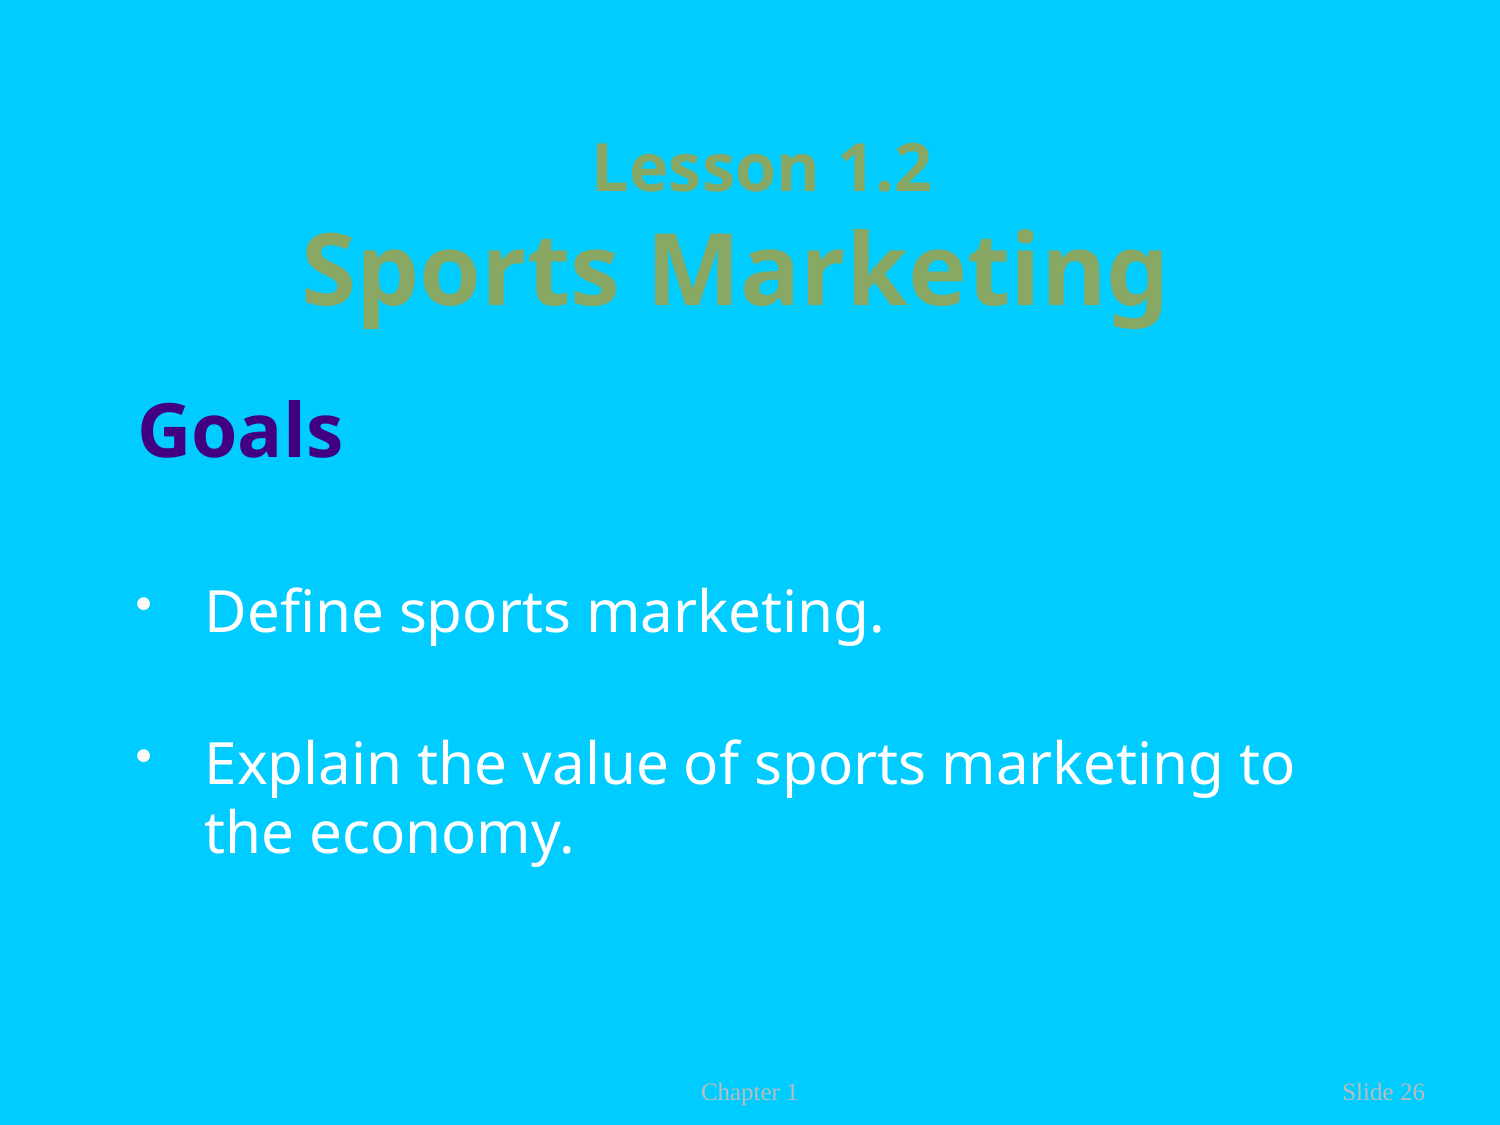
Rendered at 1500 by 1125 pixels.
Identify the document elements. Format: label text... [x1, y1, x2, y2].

list Goals Define sports marketing. Explain the value of sports marketing to the economy. [99, 375, 1375, 975]
title Lesson 1.2 Sports Marketing [87, 99, 1438, 350]
footer Chapter 1 [512, 1052, 988, 1113]
slide_number Slide 26 [1299, 1052, 1425, 1113]
